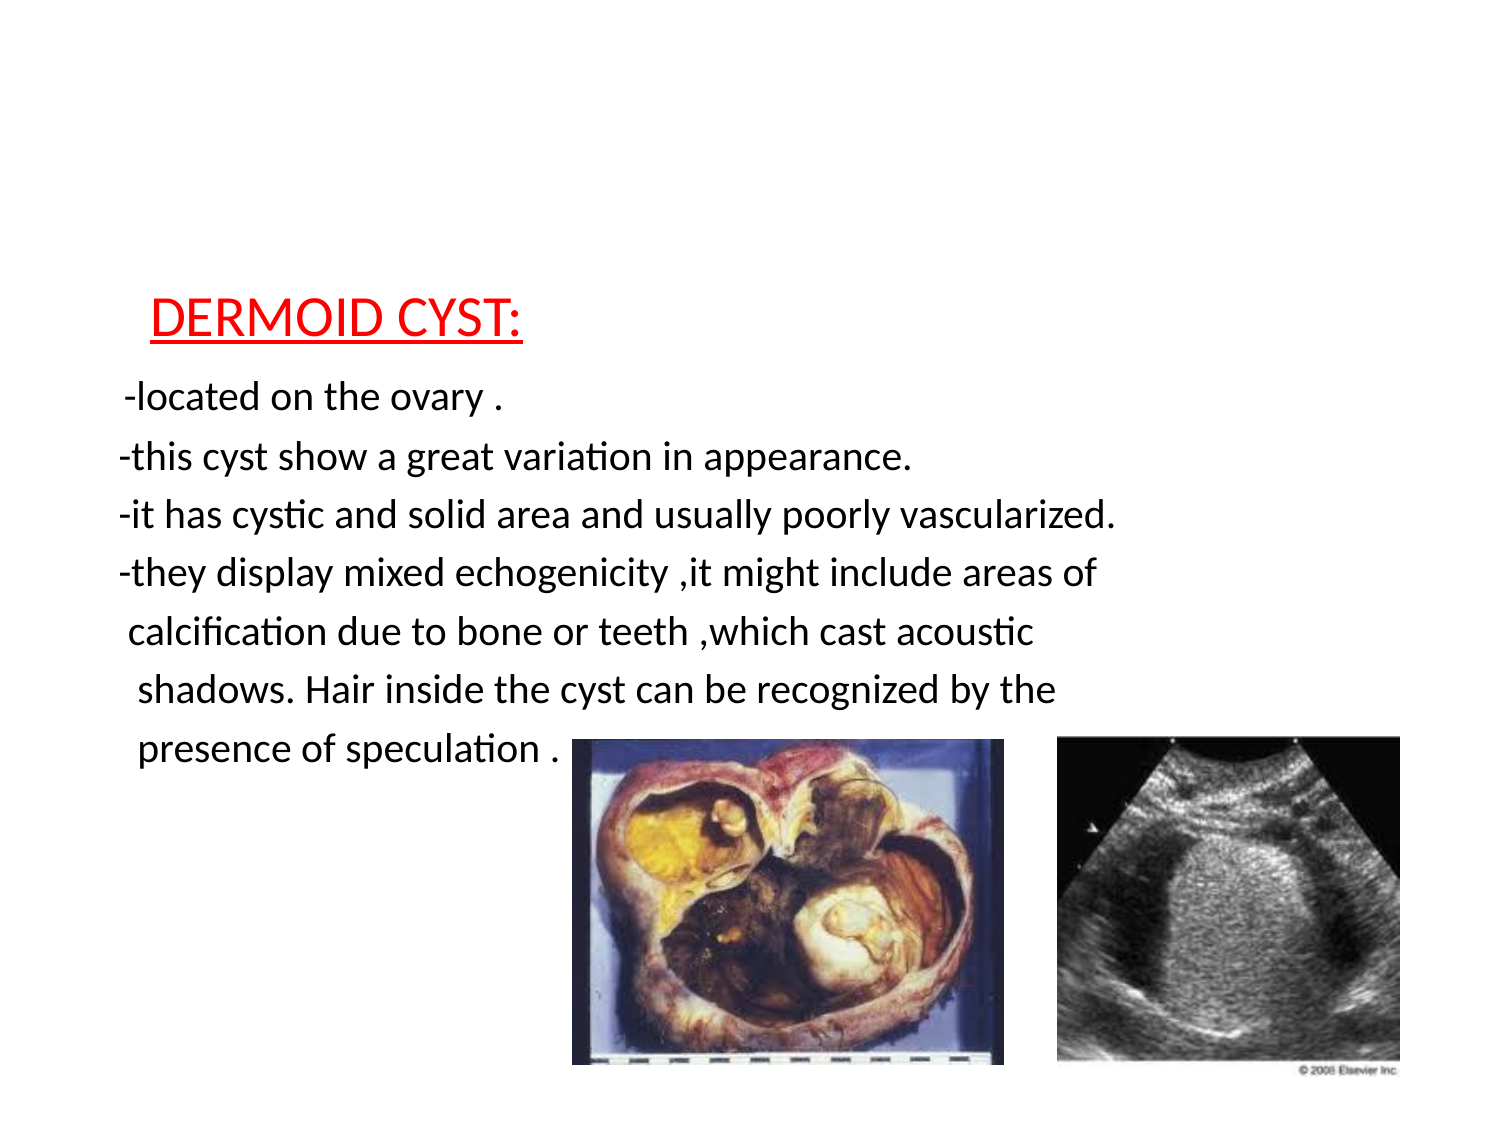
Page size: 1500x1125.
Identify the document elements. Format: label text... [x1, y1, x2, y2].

picture [572, 739, 1004, 1066]
picture [1056, 736, 1400, 1077]
list DERMOID CYST: -located on the ovary . -this cyst show a great variation in appearance. -it has cystic and solid area and usually poorly vascularized. -they display mixed echogenicity ,it might include areas of calcification due to bone or teeth ,which cast acoustic shadows. Hair inside the cyst can be recognized by the presence of speculation . [75, 262, 1425, 1083]
